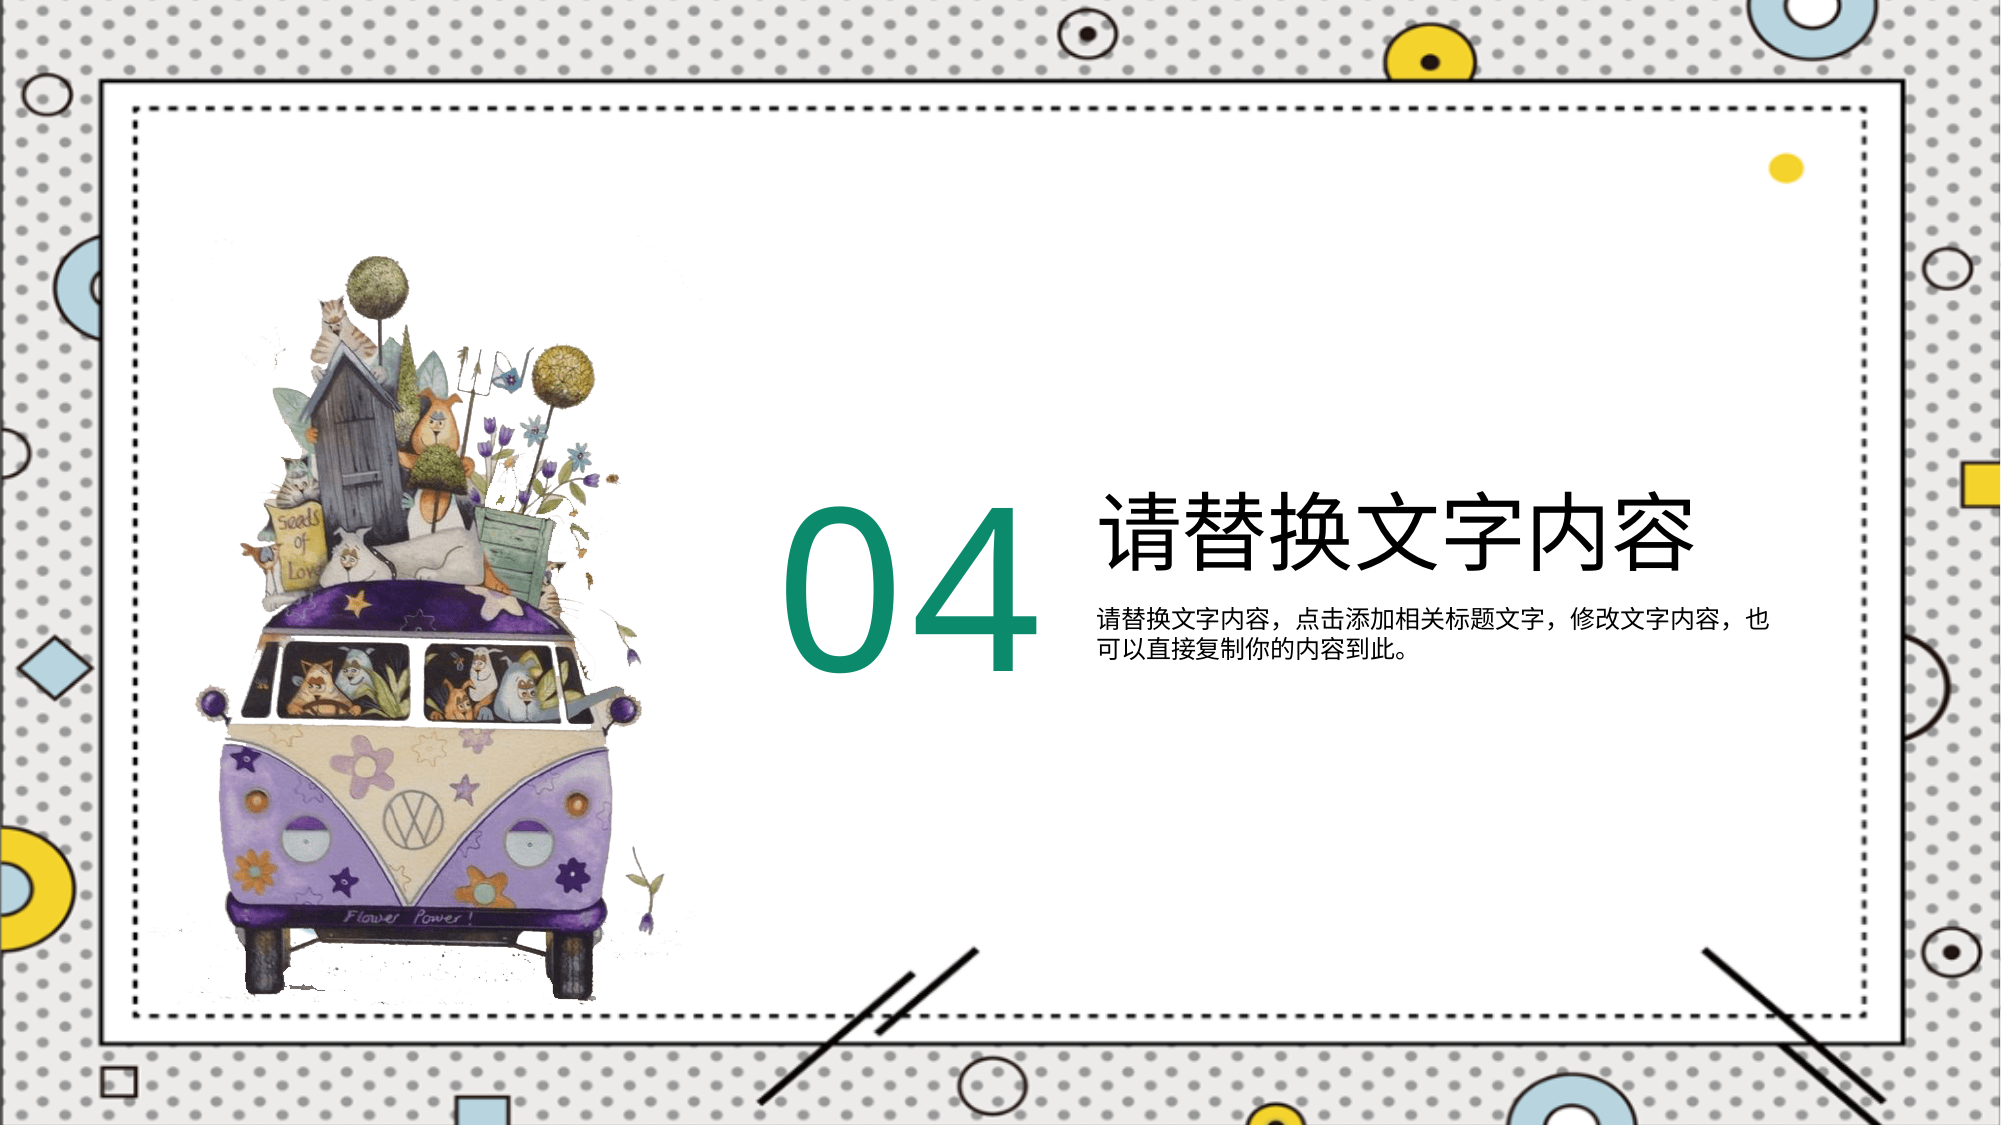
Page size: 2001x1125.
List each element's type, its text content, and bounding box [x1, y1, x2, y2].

text_box 04 [737, 437, 1080, 725]
picture [0, 0, 2001, 1125]
text_box 请替换文字内容 [1096, 478, 1712, 582]
text_box 请替换文字内容，点击添加相关标题文字，修改文字内容，也可以直接复制你的内容到此。 [1095, 603, 1782, 664]
